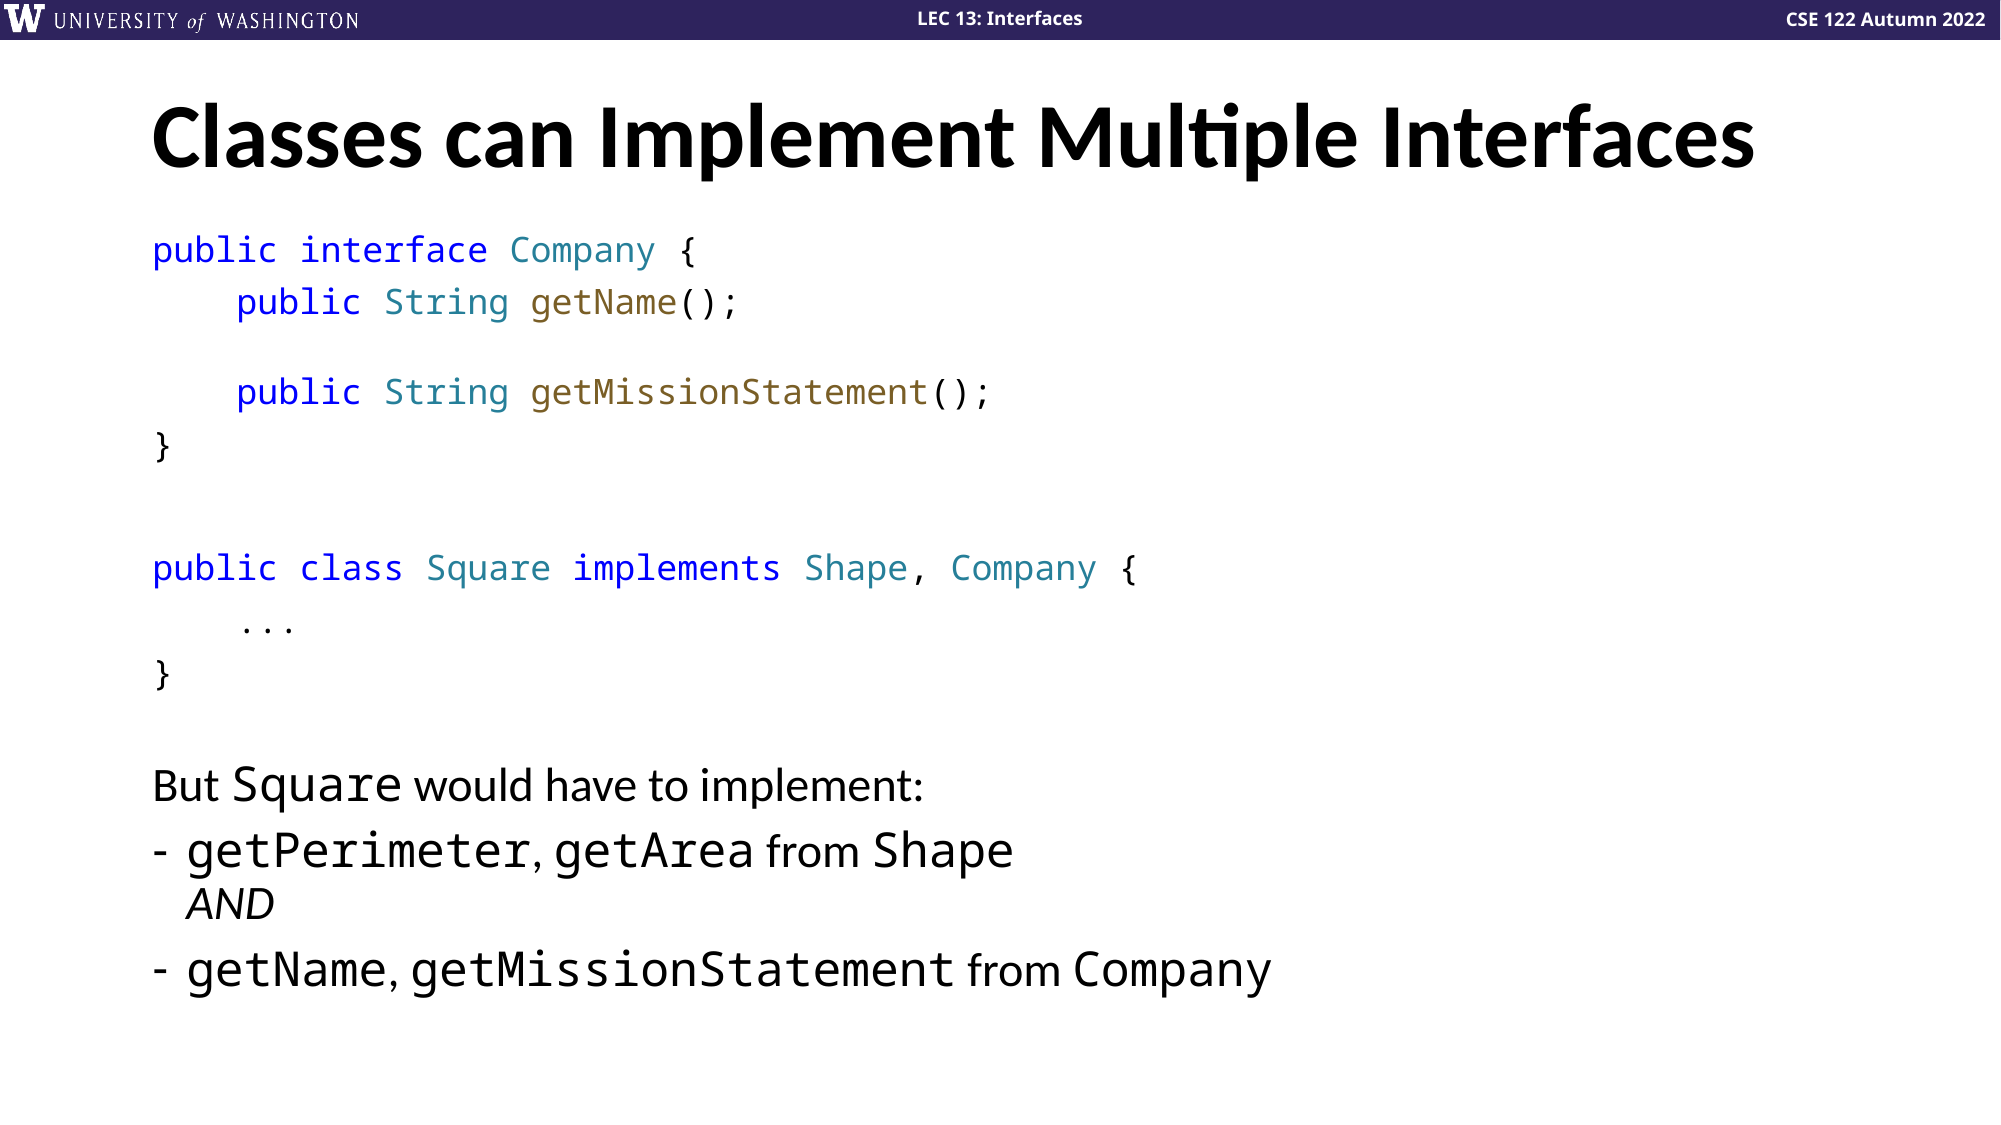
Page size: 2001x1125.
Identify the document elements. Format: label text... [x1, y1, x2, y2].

title Classes can Implement Multiple Interfaces [137, 74, 1863, 200]
list public interface Company { public String getName(); public String getMissionStatement(); } public class Square implements Shape, Company { ... } But Square would have to implement: getPerimeter, getArea from Shape AND getName, getMissionStatement from Company [137, 224, 1863, 1014]
picture [4, 4, 358, 33]
